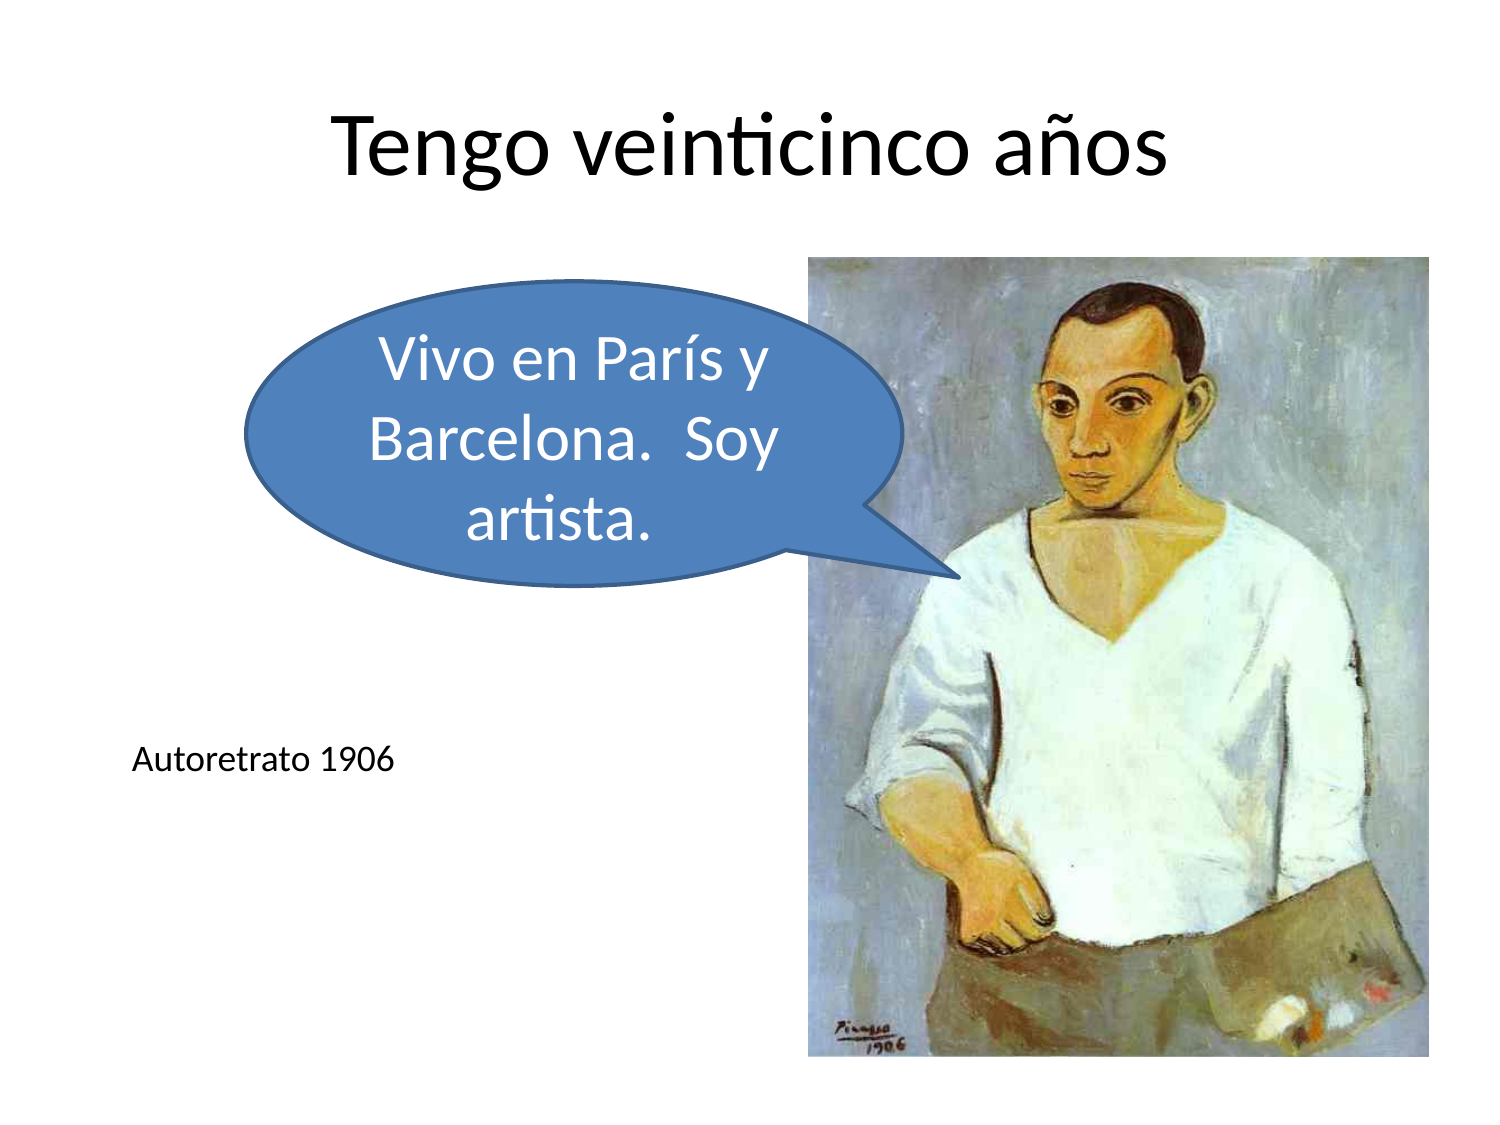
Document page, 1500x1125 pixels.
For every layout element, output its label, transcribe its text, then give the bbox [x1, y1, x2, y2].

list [808, 257, 1429, 1058]
text_box Vivo en París y Barcelona. Soy artista. [243, 279, 803, 589]
title Tengo veinticinco años [74, 44, 1426, 233]
text_box Autoretrato 1906 [117, 726, 622, 787]
